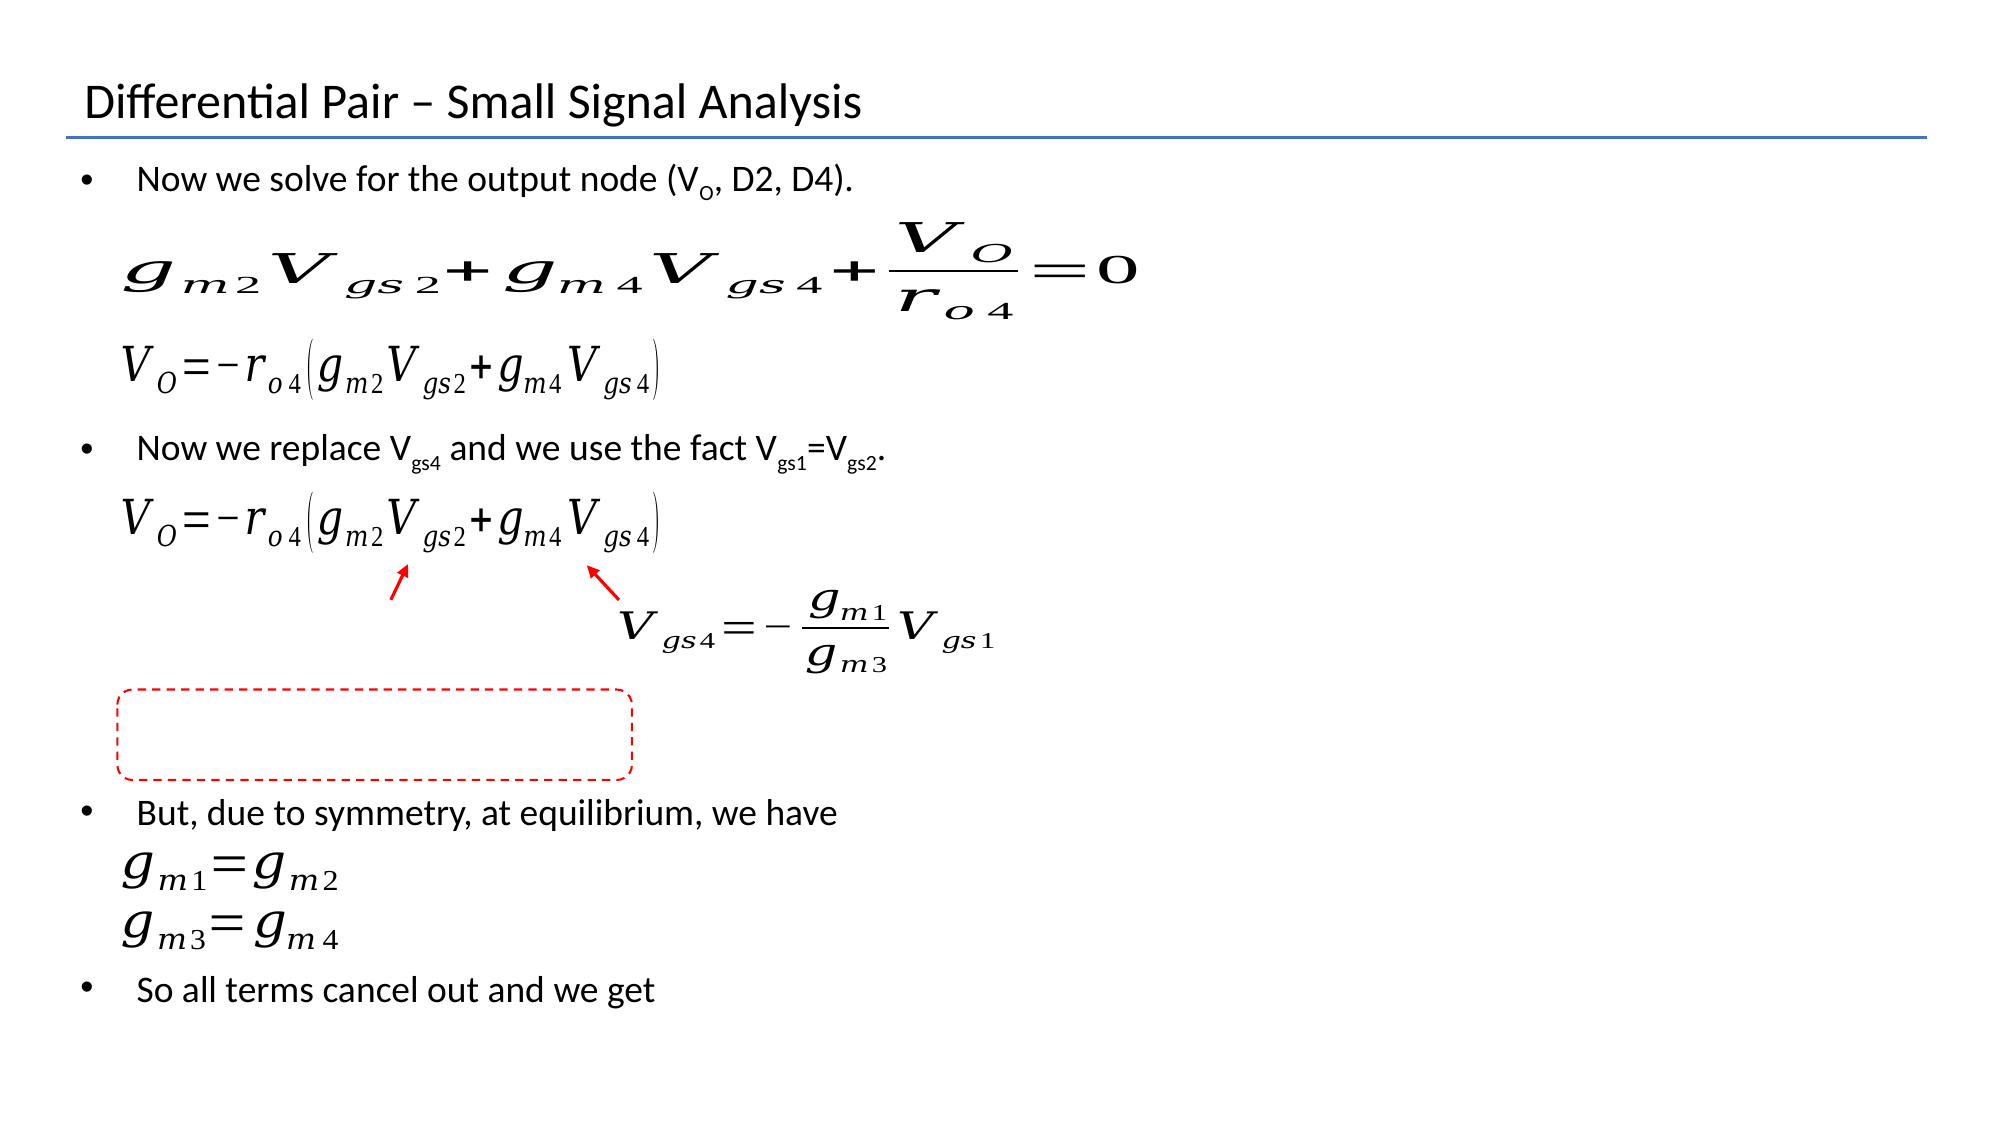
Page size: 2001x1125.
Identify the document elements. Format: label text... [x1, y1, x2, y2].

text_box So all terms cancel out and we get [65, 957, 1662, 1017]
text_box Differential Pair – Small Signal Analysis [69, 61, 878, 137]
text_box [390, 564, 408, 600]
text_box Now we solve for the output node (VO, D2, D4). [65, 146, 1662, 213]
text_box Now we replace Vgs4 and we use the fact Vgs1=Vgs2. [65, 415, 1662, 482]
text_box But, due to symmetry, at equilibrium, we have [65, 780, 1662, 841]
text_box [116, 688, 633, 782]
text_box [586, 565, 619, 600]
